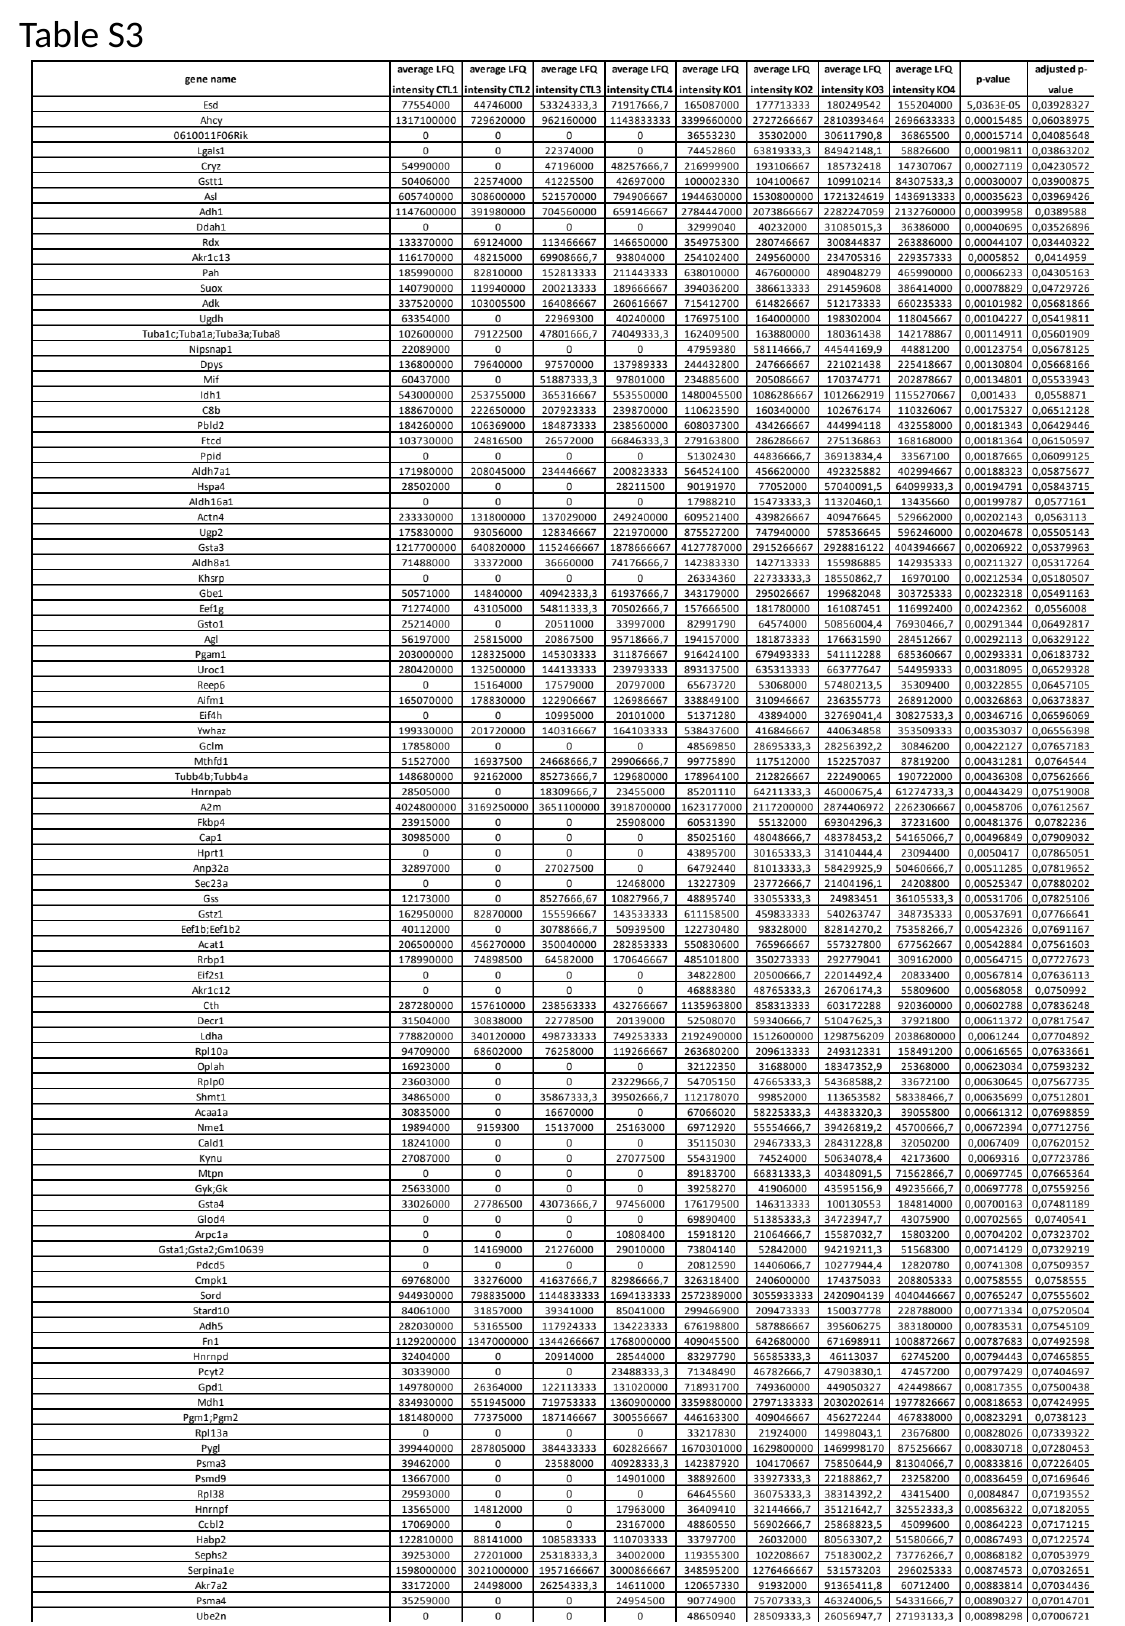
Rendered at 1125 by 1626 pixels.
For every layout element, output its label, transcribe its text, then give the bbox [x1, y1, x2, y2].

picture [30, 60, 1094, 1622]
text_box Table S3 [4, 3, 160, 63]
